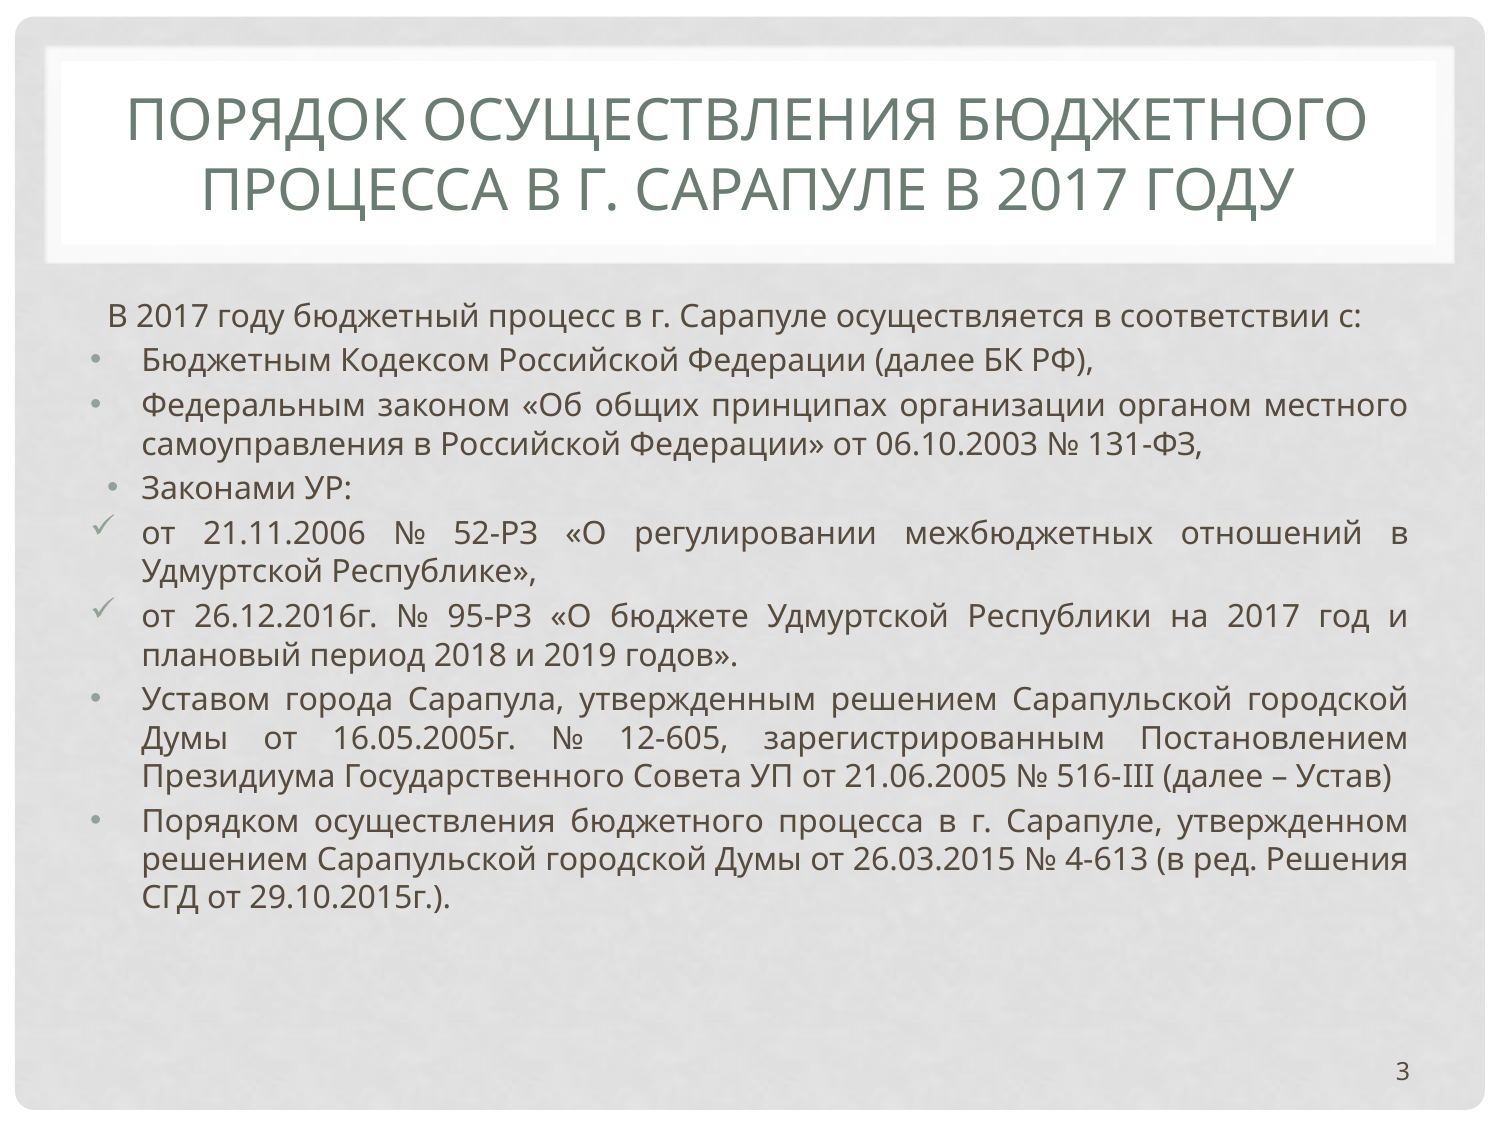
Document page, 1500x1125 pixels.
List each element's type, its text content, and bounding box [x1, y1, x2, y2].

slide_number 3 [1074, 1042, 1425, 1103]
list В 2017 году бюджетный процесс в г. Сарапуле осуществляется в соответствии с: Бюджетным Кодексом Российской Федерации (далее БК РФ), Федеральным законом «Об общих принципах организации органом местного самоуправления в Российской Федерации» от 06.10.2003 № 131-ФЗ, Законами УР: от 21.11.2006 № 52-РЗ «О регулировании межбюджетных отношений в Удмуртской Республике», от 26.12.2016г. № 95-РЗ «О бюджете Удмуртской Республики на 2017 год и плановый период 2018 и 2019 годов». Уставом города Сарапула, утвержденным решением Сарапульской городской Думы от 16.05.2005г. № 12-605, зарегистрированным Постановлением Президиума Государственного Совета УП от 21.06.2005 № 516-III (далее – Устав) Порядком осуществления бюджетного процесса в г. Сарапуле, утвержденном решением Сарапульской городской Думы от 26.03.2015 № 4-613 (в ред. Решения СГД от 29.10.2015г.). [75, 287, 1425, 1005]
title Порядок осуществления бюджетного процесса в г. Сарапуле в 2017 году [69, 66, 1425, 238]
